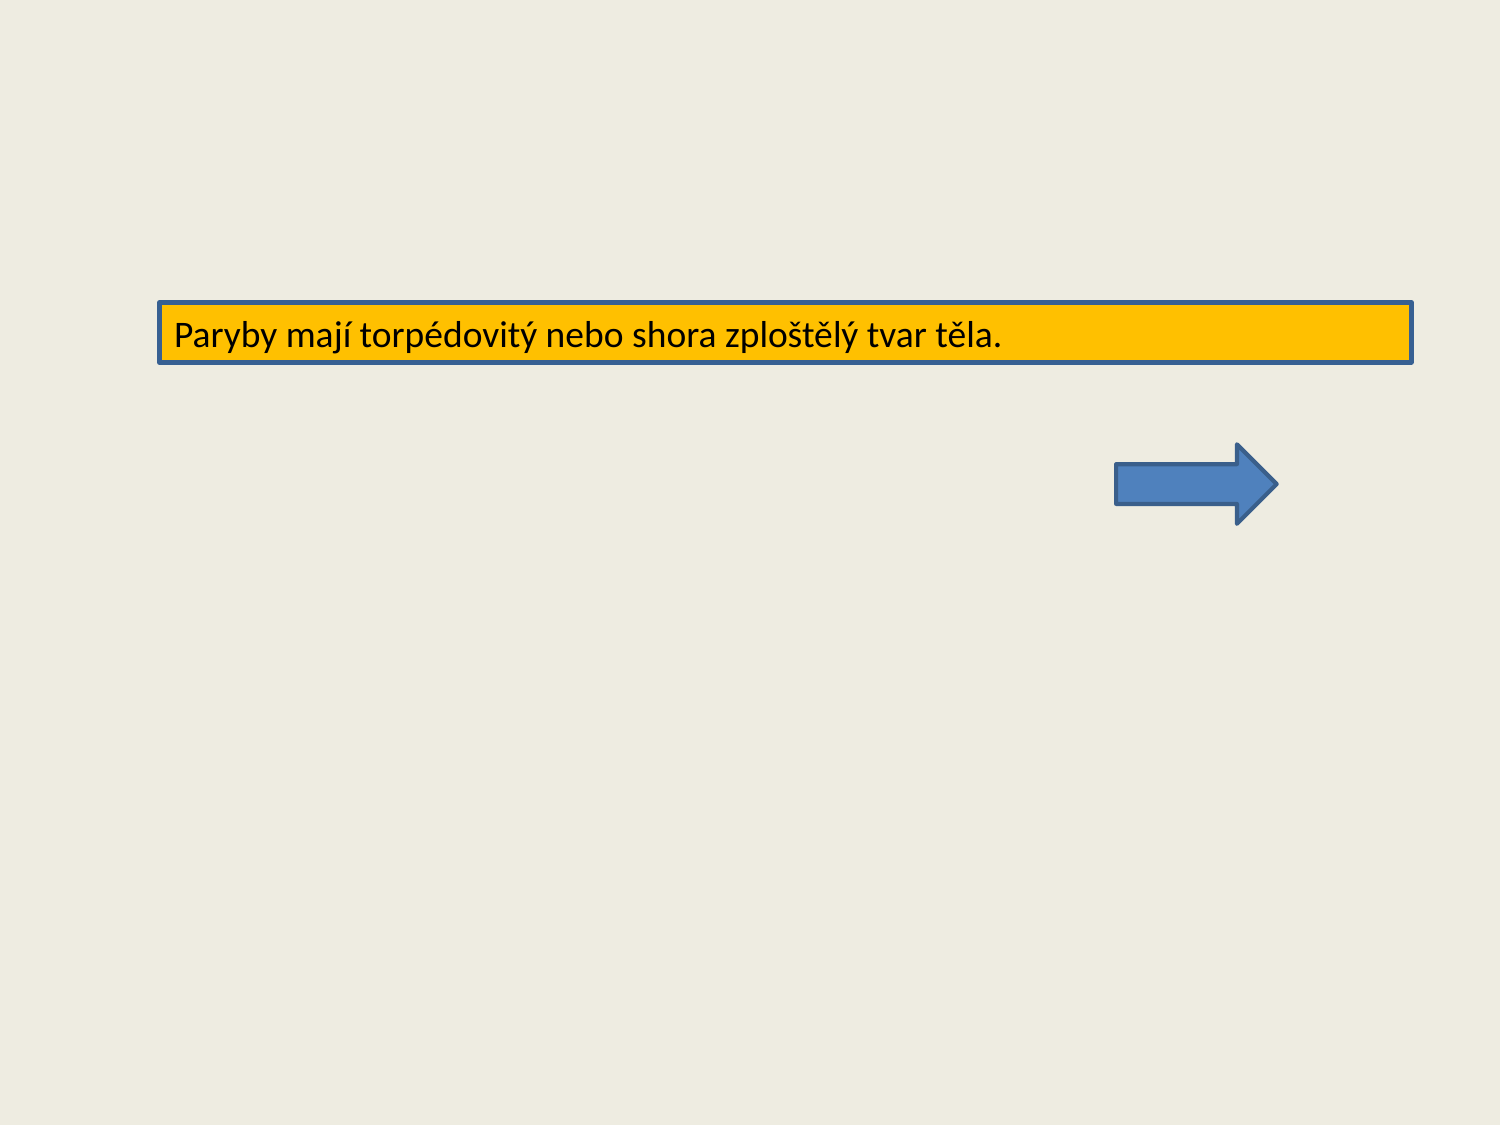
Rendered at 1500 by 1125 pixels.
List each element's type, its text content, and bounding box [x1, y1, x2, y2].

text_box Paryby mají torpédovitý nebo shora zploštělý tvar těla. [159, 302, 1412, 363]
text_box [1114, 442, 1279, 526]
